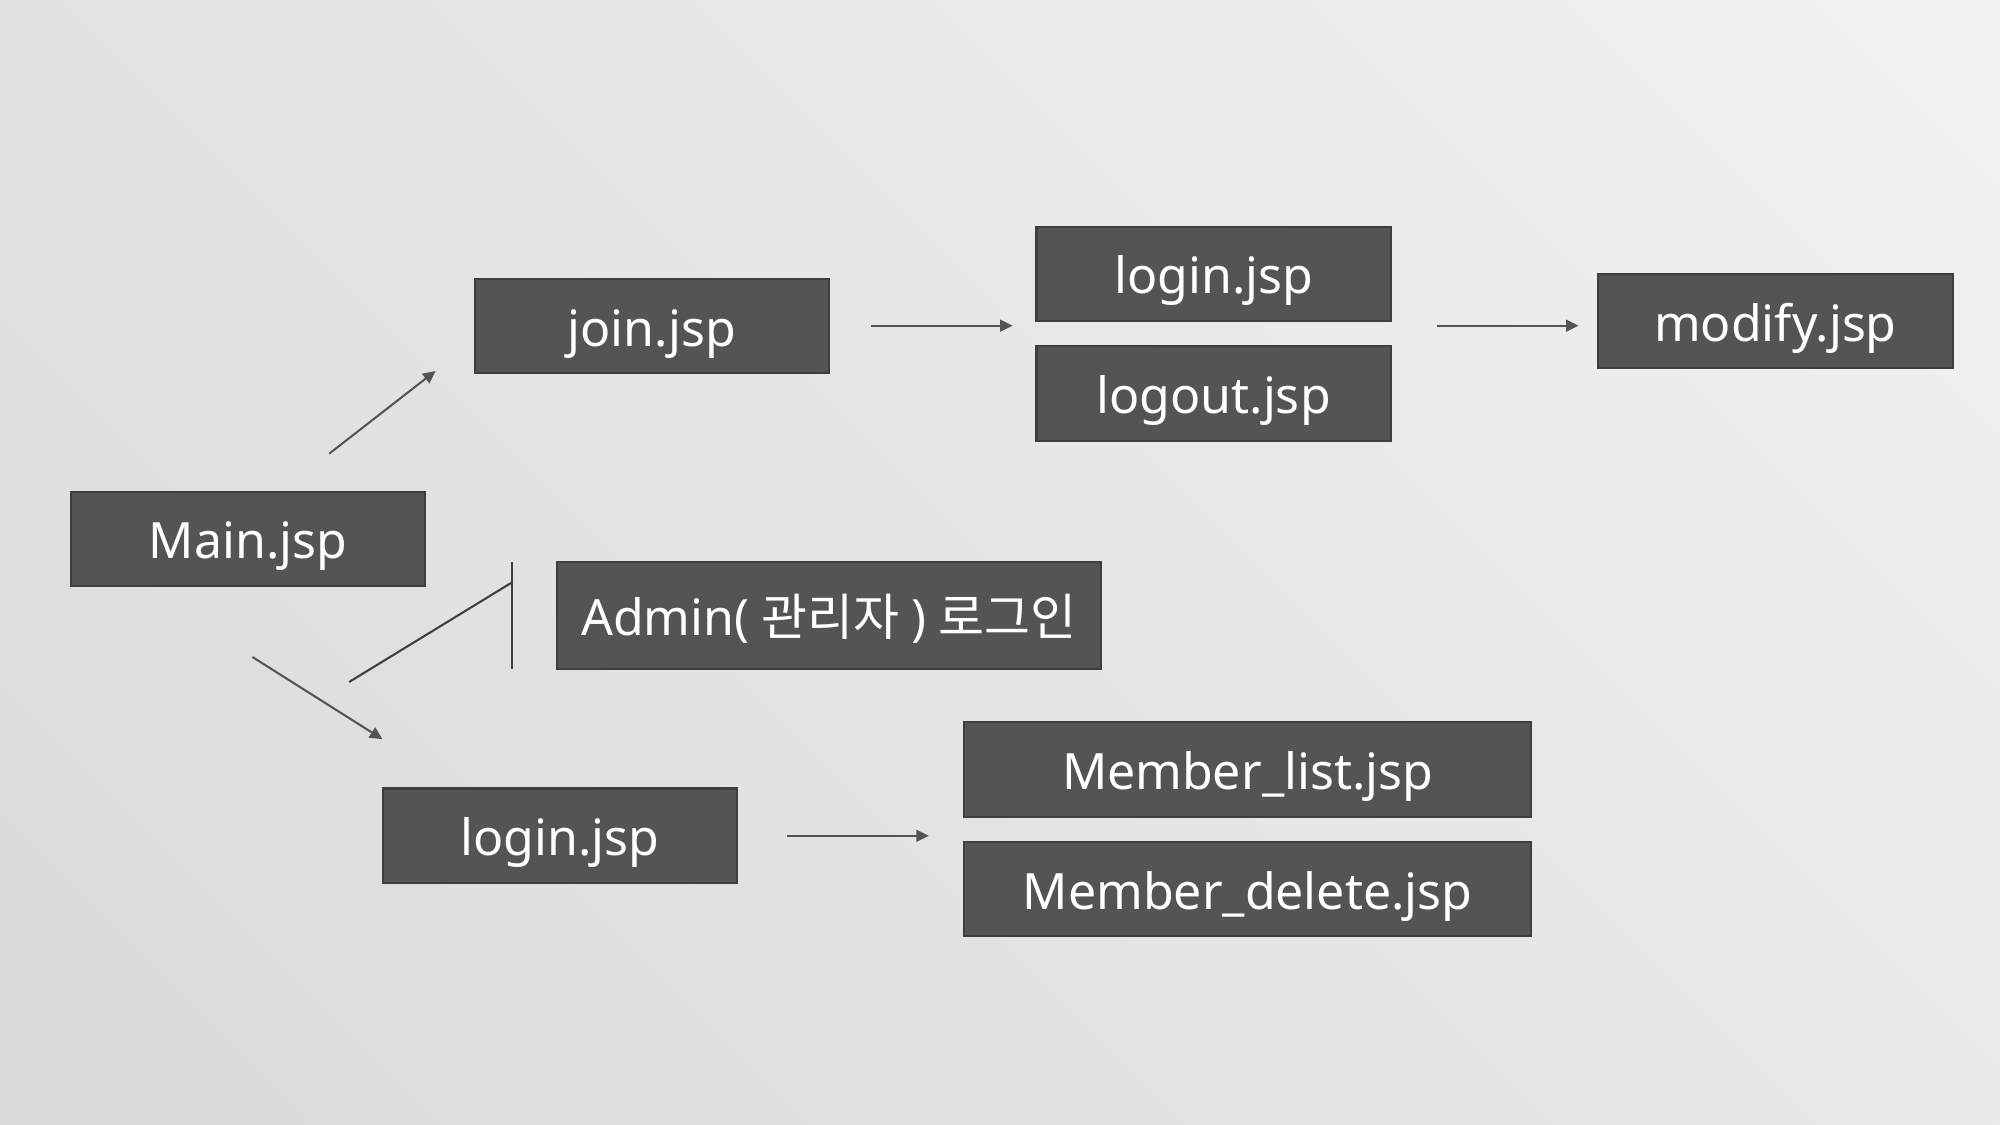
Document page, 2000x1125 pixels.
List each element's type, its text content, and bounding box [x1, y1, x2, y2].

text_box Member_list.jsp [963, 721, 1532, 818]
text_box Admin(관리자)로그인 [556, 561, 1102, 670]
text_box Admin(관리자)로그인 [383, 562, 513, 669]
text_box join.jsp [474, 278, 830, 374]
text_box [252, 656, 383, 739]
text_box Member_delete.jsp [963, 841, 1532, 937]
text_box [329, 371, 436, 454]
text_box login.jsp [1035, 226, 1392, 322]
text_box logout.jsp [1035, 345, 1392, 442]
text_box modify.jsp [1597, 273, 1954, 369]
text_box Main.jsp [70, 491, 426, 587]
text_box login.jsp [382, 787, 738, 884]
